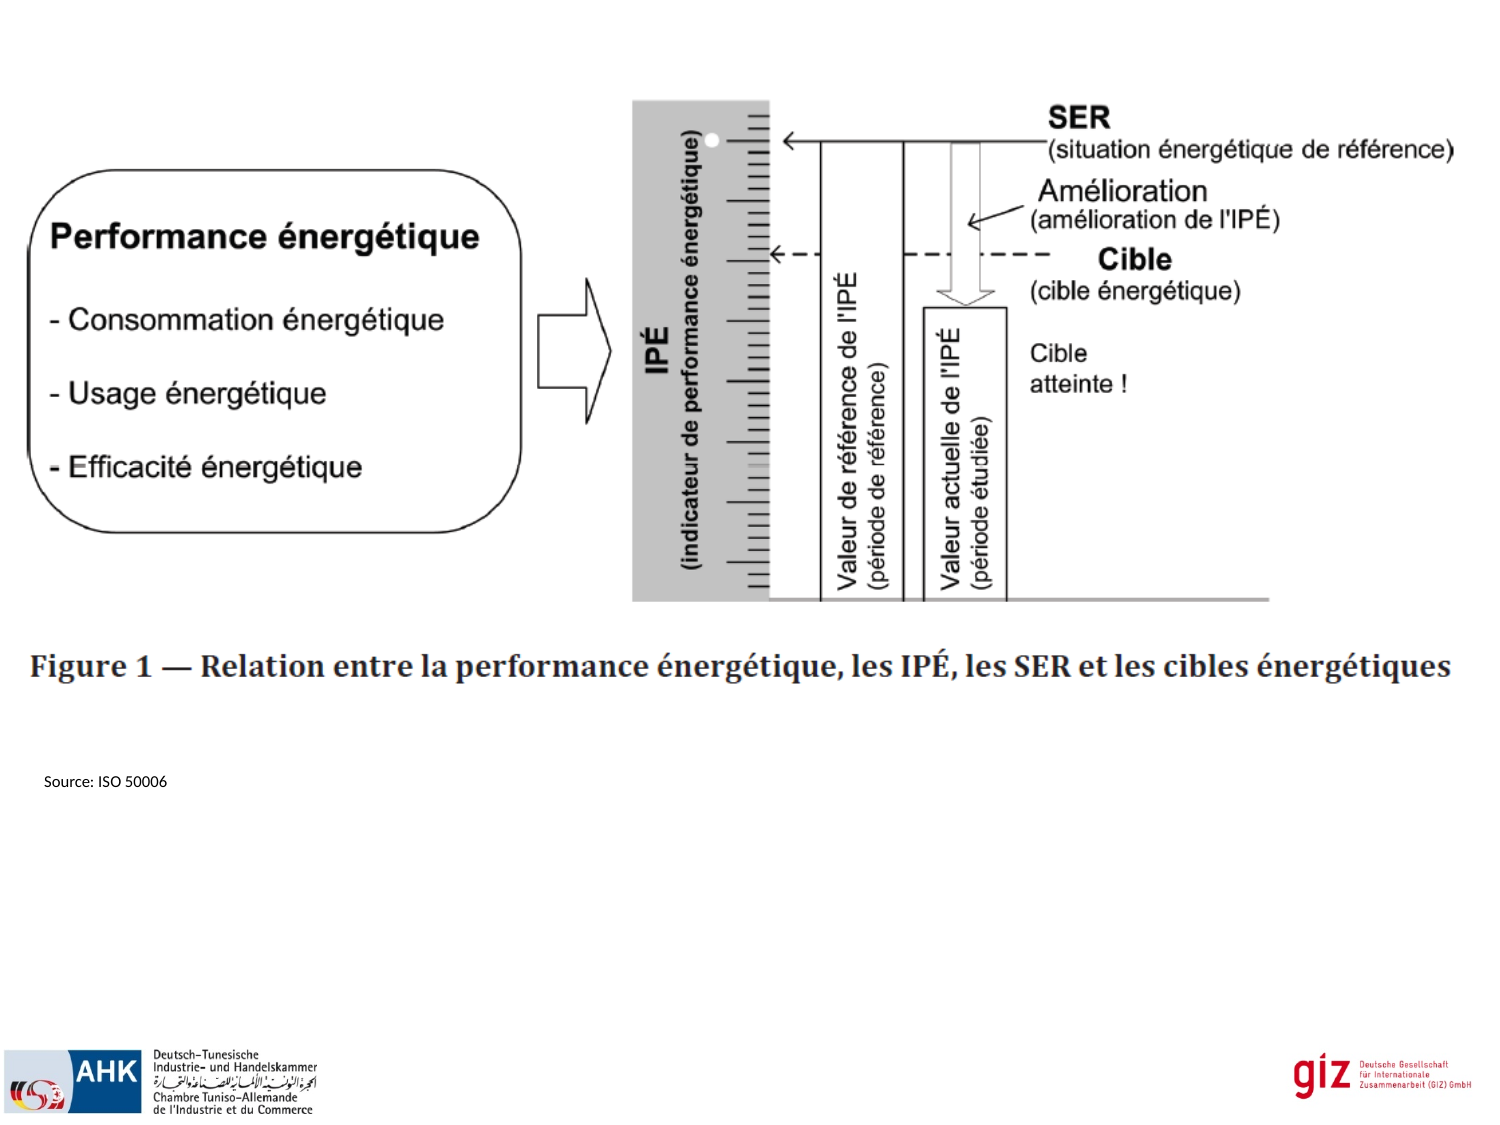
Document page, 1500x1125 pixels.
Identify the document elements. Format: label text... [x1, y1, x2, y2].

picture [3, 1049, 317, 1114]
picture [5, 77, 1485, 717]
picture [1275, 1031, 1500, 1125]
text_box Source: ISO 50006 [29, 763, 502, 798]
